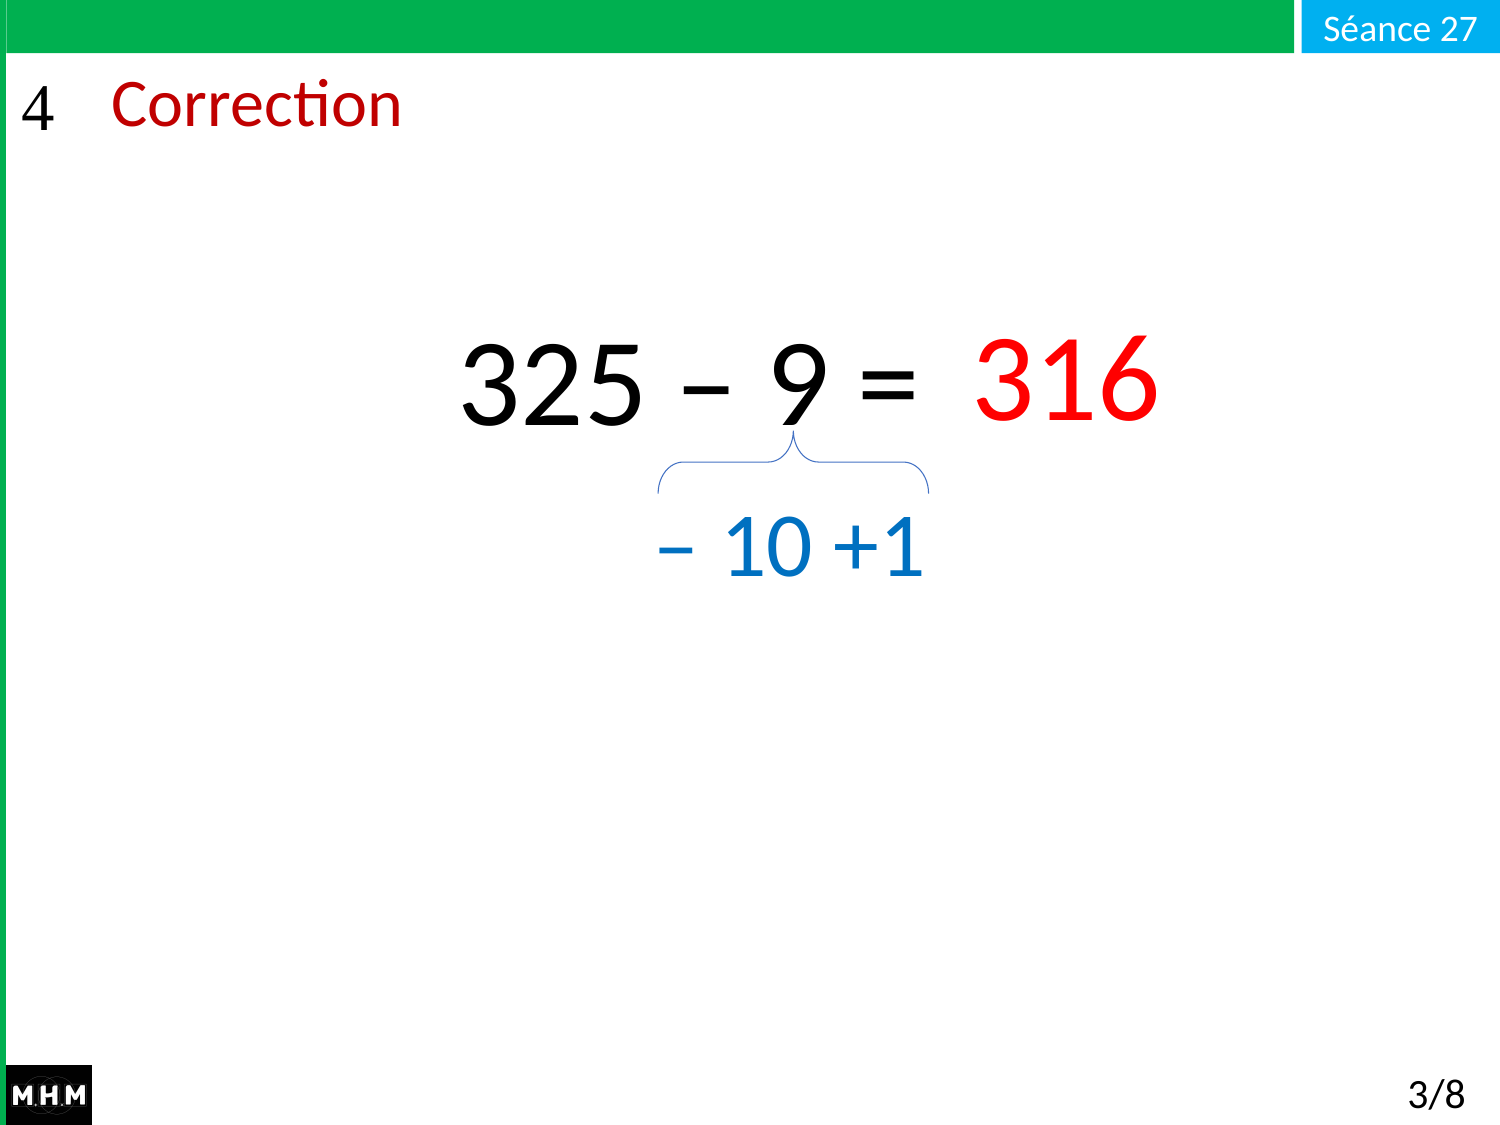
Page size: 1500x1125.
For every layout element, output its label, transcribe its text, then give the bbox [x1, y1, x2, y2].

title Correction [96, 60, 1391, 150]
picture [6, 1065, 92, 1125]
text_box 325 – 9 = [442, 292, 1243, 458]
text_box – 10 +1 [638, 476, 1439, 602]
text_box [657, 430, 930, 494]
text_box 316 [935, 288, 1197, 454]
list 3/8 [1373, 1064, 1500, 1125]
